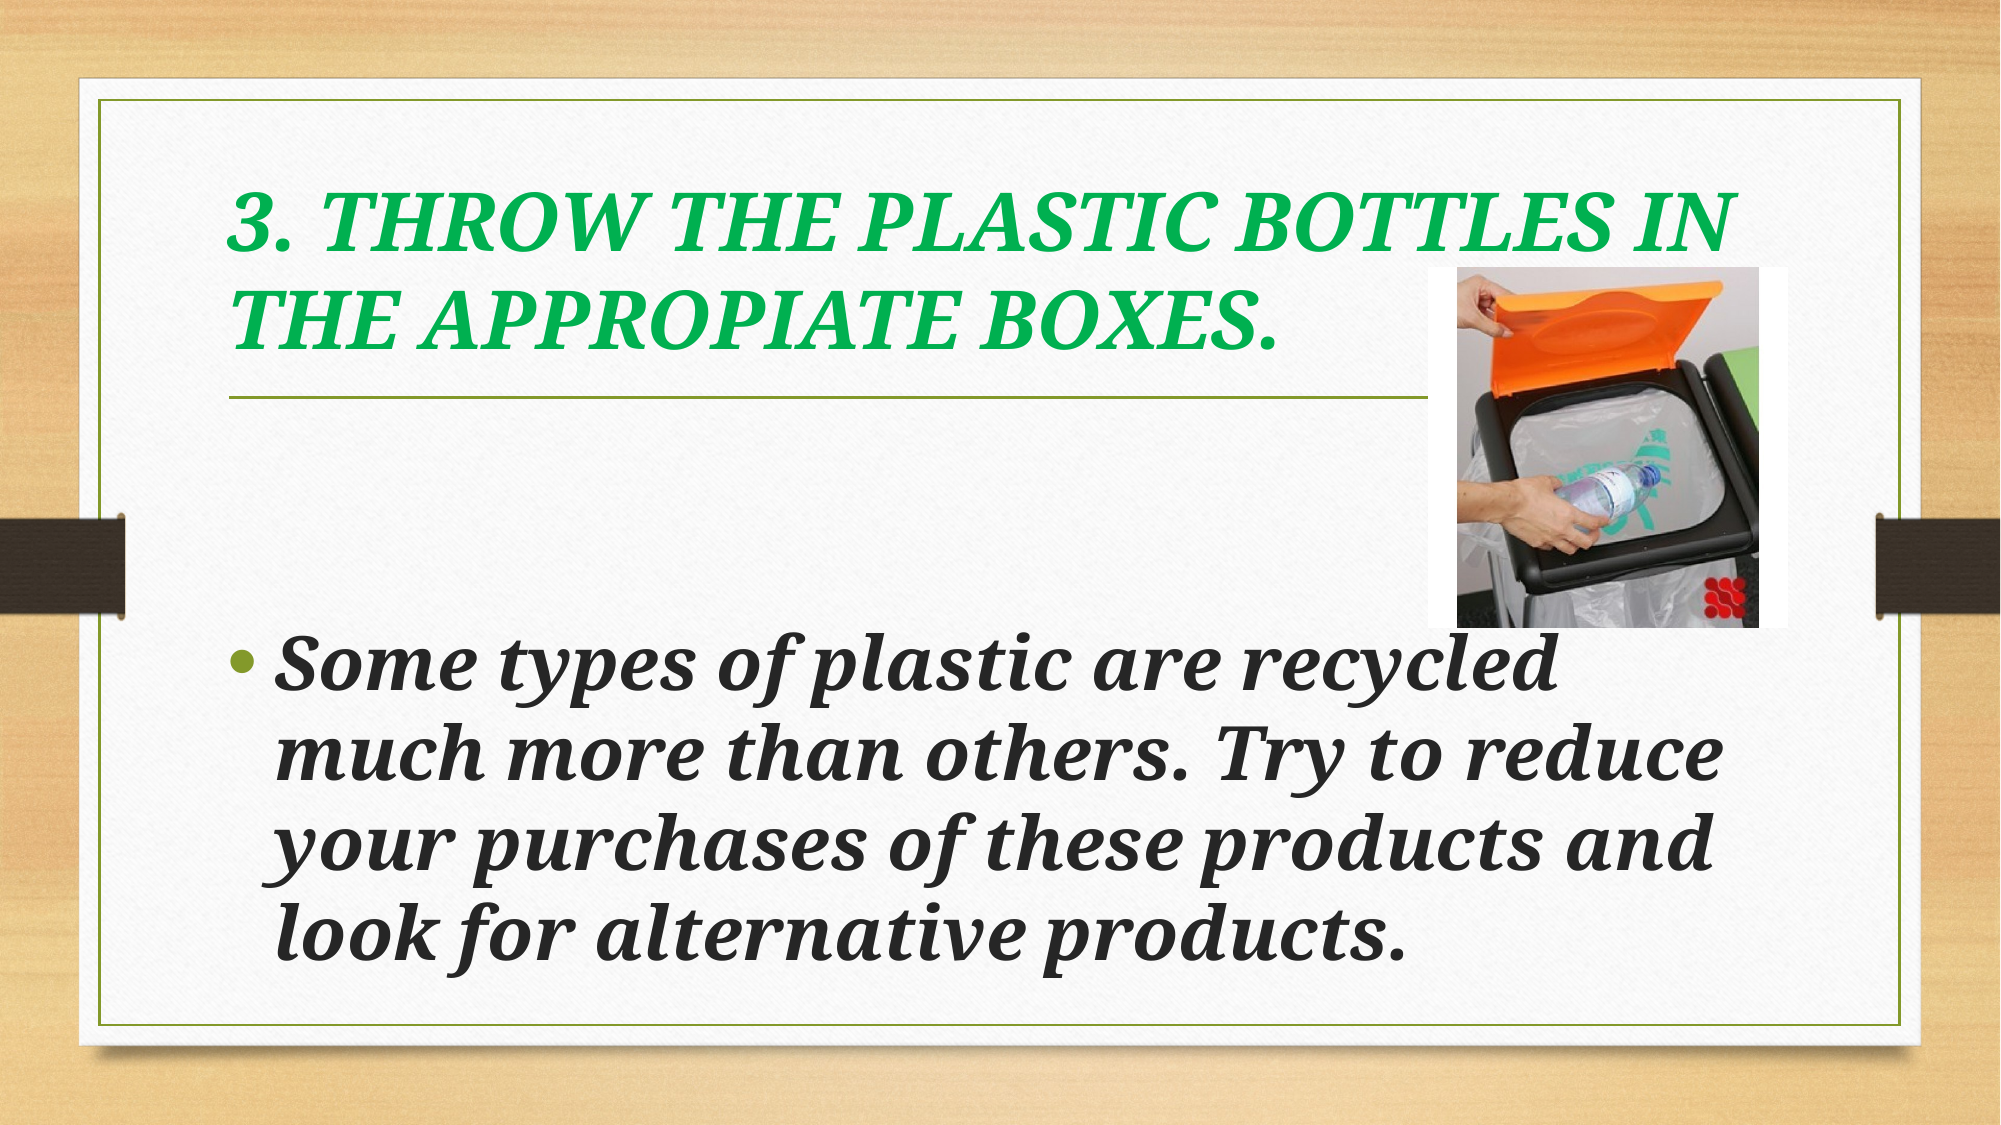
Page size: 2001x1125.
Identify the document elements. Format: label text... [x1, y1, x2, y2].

list Some types of plastic are recycled much more than others. Try to reduce your purchases of these products and look for alternative products. [212, 490, 1788, 1036]
title 3. THROW THE PLASTIC BOTTLES IN THE APPROPIATE BOXES. [212, 161, 1788, 375]
picture [0, 0, 2001, 1125]
